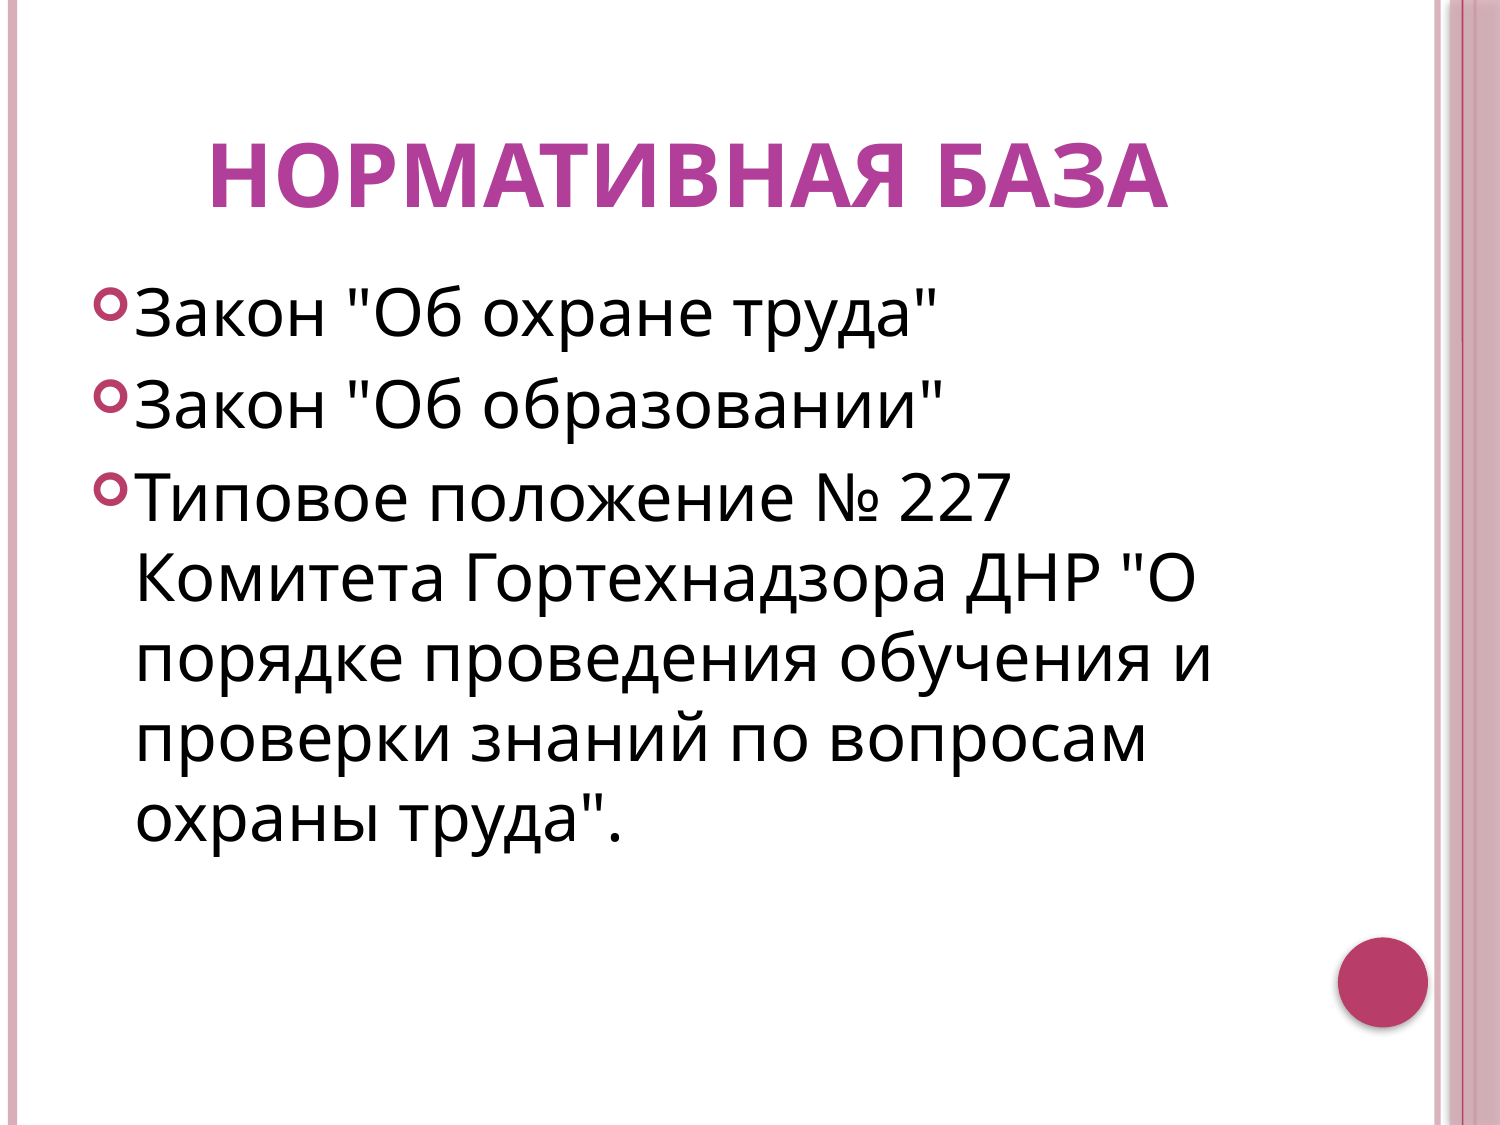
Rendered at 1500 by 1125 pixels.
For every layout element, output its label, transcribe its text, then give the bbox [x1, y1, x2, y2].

list Закон "Об охране труда" Закон "Об образовании" Типовое положение № 227 Комитета Гортехнадзора ДНР "О порядке проведения обучения и проверки знаний по вопросам охраны труда". [75, 262, 1300, 1062]
title Нормативная база [75, 45, 1300, 233]
